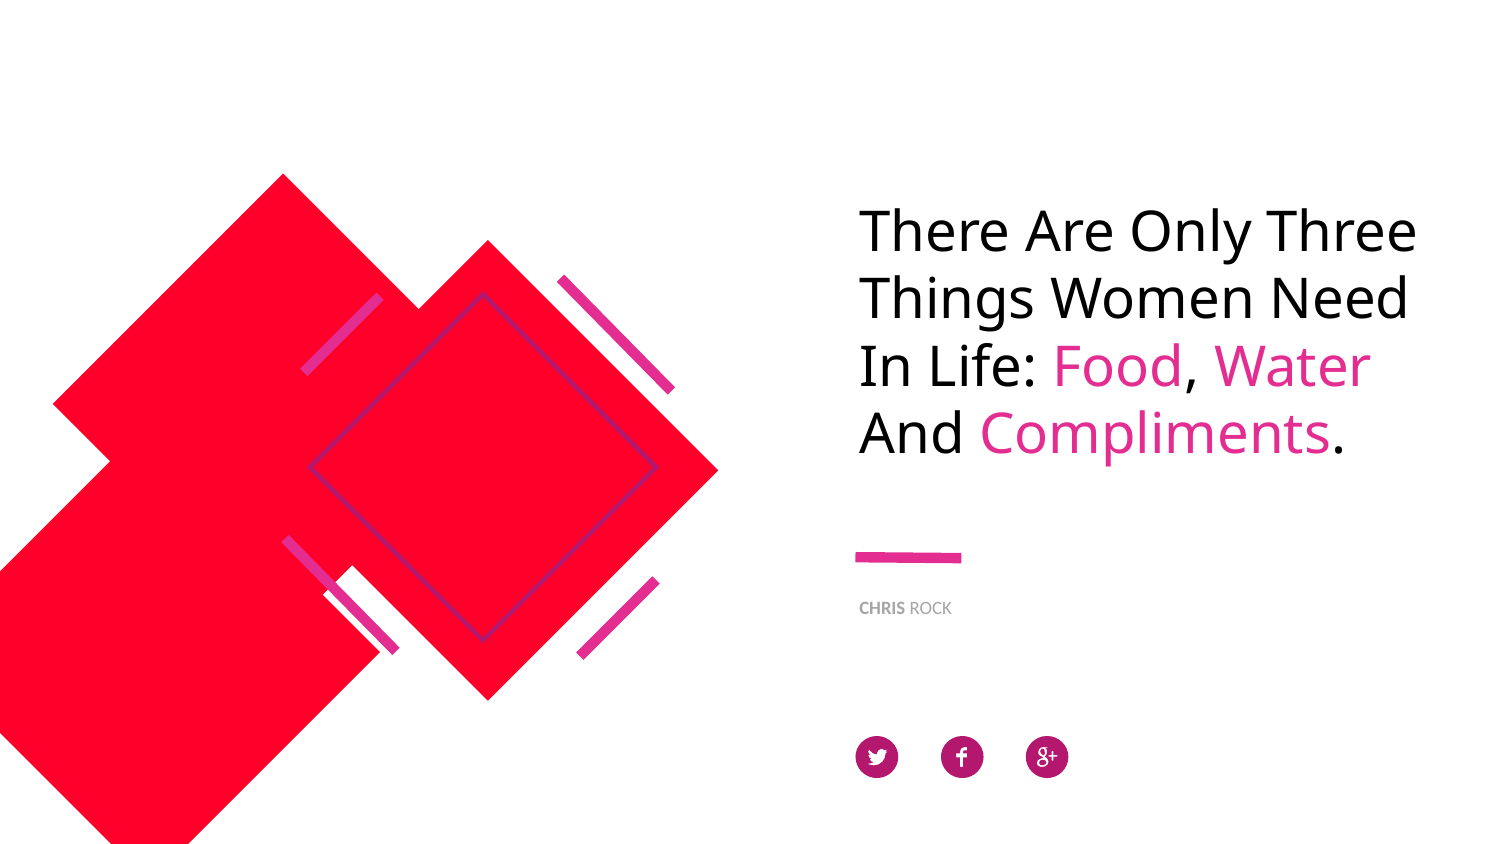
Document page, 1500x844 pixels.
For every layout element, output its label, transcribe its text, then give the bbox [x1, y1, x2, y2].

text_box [284, 278, 672, 657]
picture [0, 173, 719, 844]
text_box There Are Only Three Things Women Need In Life: Food, Water, And Compliments. [844, 187, 1438, 473]
text_box [1025, 736, 1069, 779]
text_box [855, 736, 899, 779]
text_box [940, 736, 984, 779]
text_box CHRIS ROCK [844, 588, 1068, 626]
